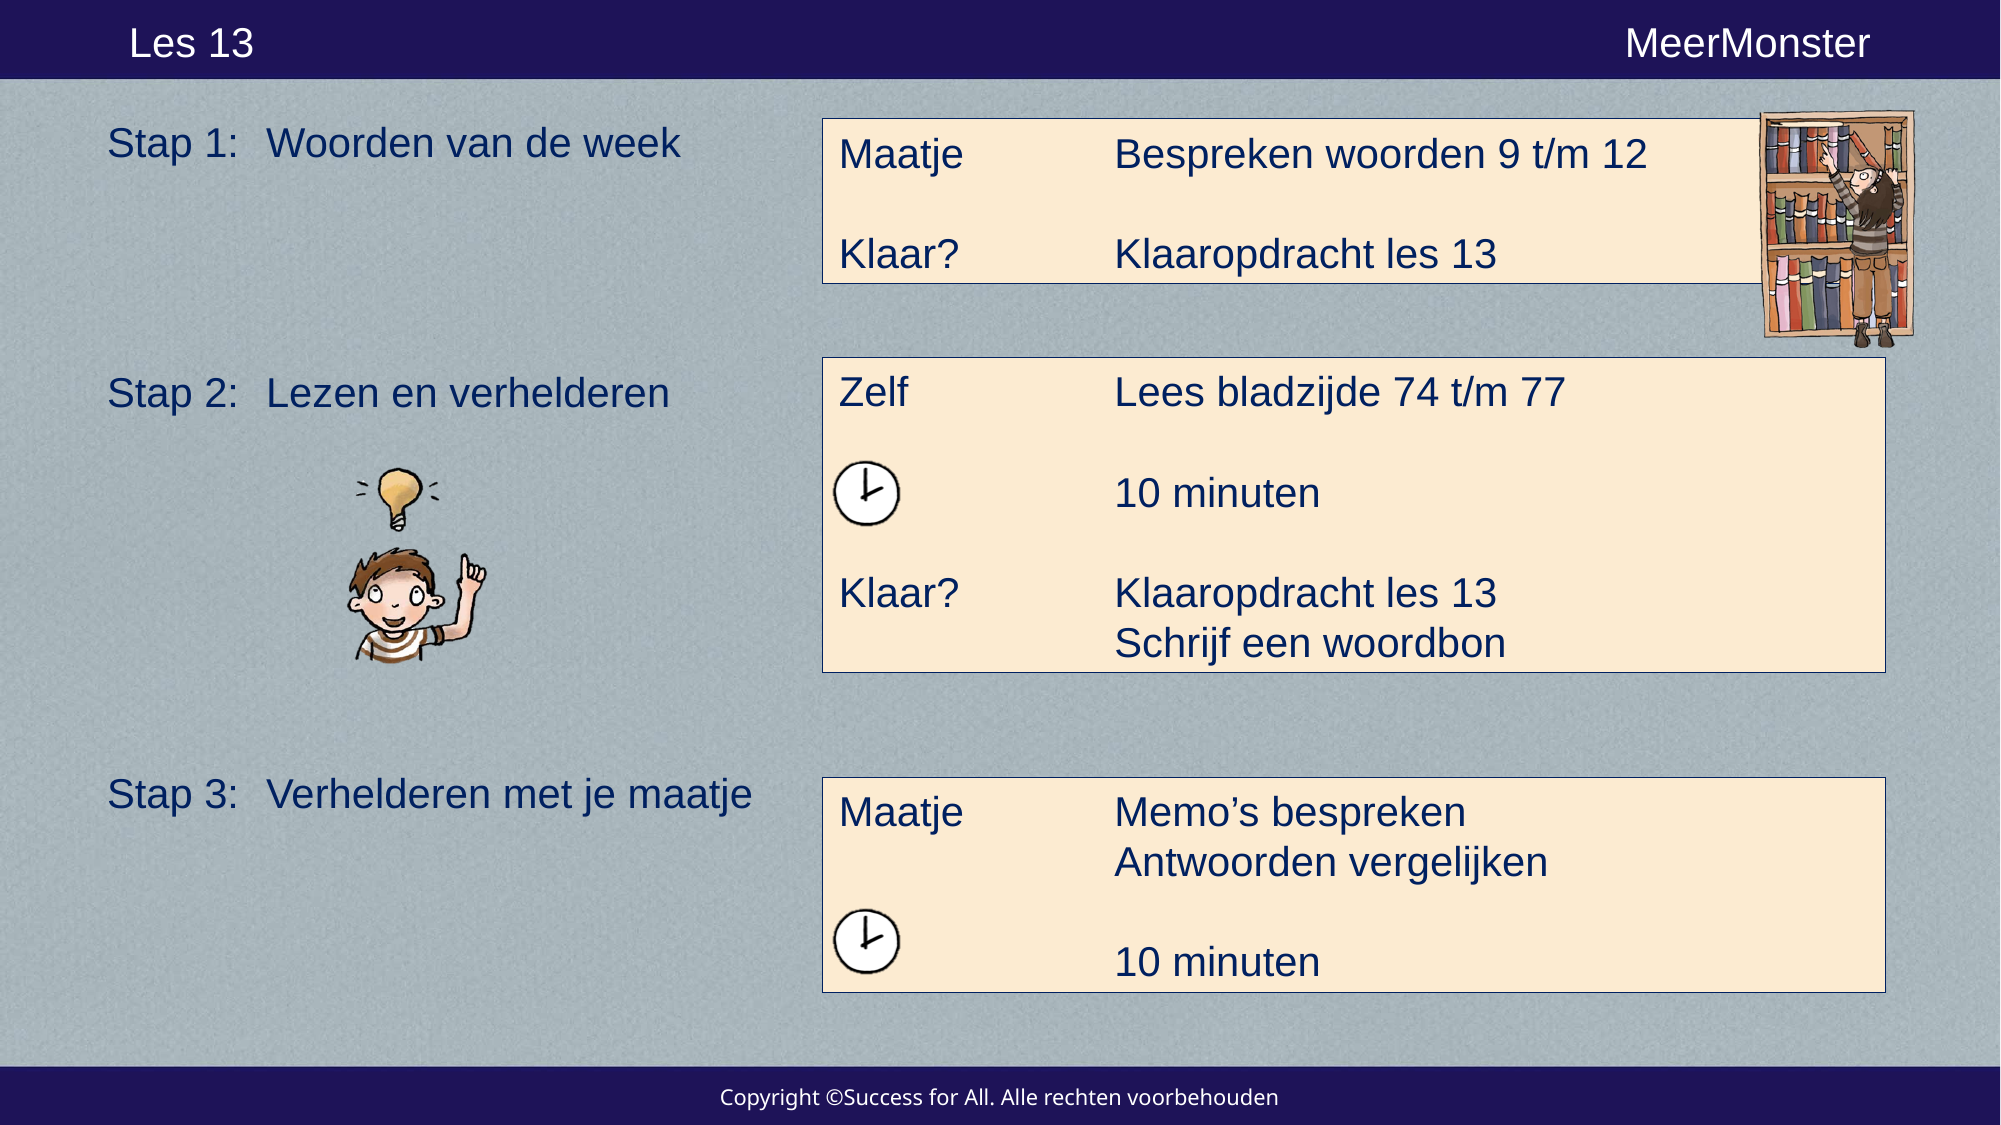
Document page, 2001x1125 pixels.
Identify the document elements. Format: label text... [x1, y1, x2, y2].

text_box Zelf Lees bladzijde 74 t/m 77 10 minuten Klaar? Klaaropdracht les 13 Schrijf een woordbon [822, 357, 1886, 673]
text_box MeerMonster [999, 8, 1886, 73]
text_box Les 13 [114, 8, 354, 73]
text_box Copyright ©Success for All. Alle rechten voorbehouden [0, 1076, 2000, 1125]
text_box Stap 1: Woorden van de week Stap 2: Lezen en verhelderen Stap 3: Verhelderen met je maatje [92, 108, 885, 874]
text_box Maatje Memo’s bespreken Antwoorden vergelijken 10 minuten [822, 777, 1886, 993]
picture [0, 0, 2001, 1125]
text_box Maatje Bespreken woorden 9 t/m 12 Klaar? Klaaropdracht les 13 [822, 118, 1743, 284]
